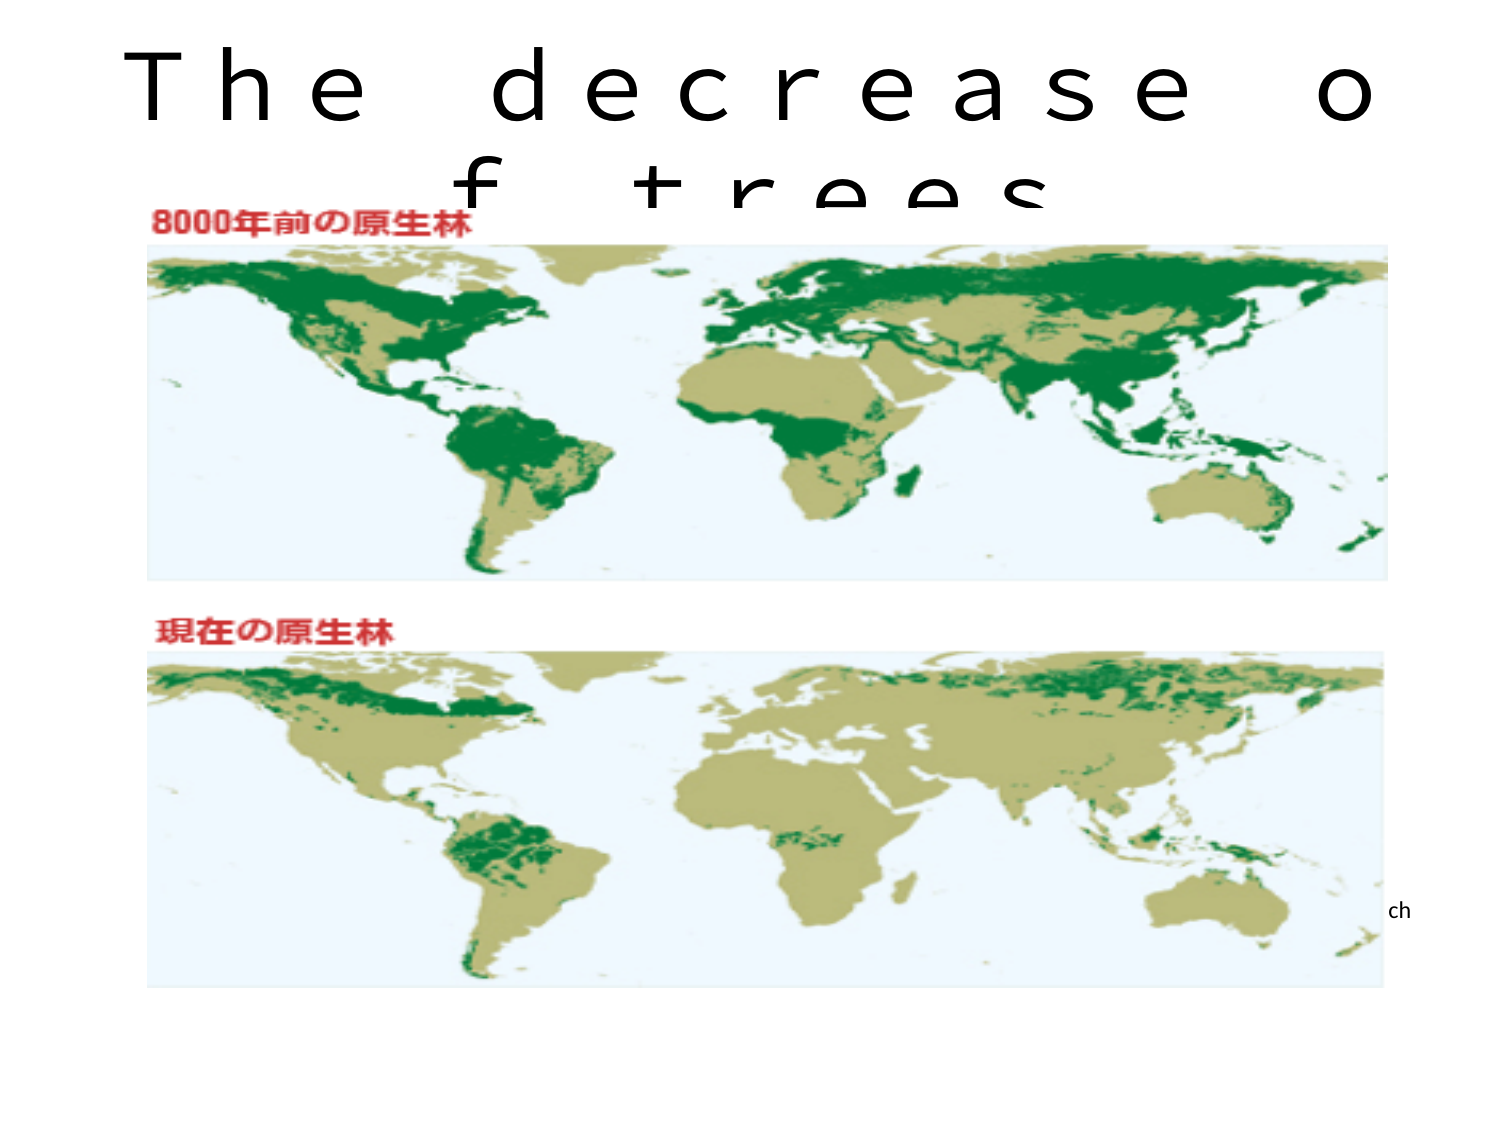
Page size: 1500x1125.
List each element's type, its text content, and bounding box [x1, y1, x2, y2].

title Ｔｈｅ ｄｅｃｒｅａｓｅ ｏｆ ｔｒｅｅｓ [75, 45, 1425, 233]
picture [147, 207, 1389, 988]
list Global Forest Watch [76, 196, 1427, 939]
